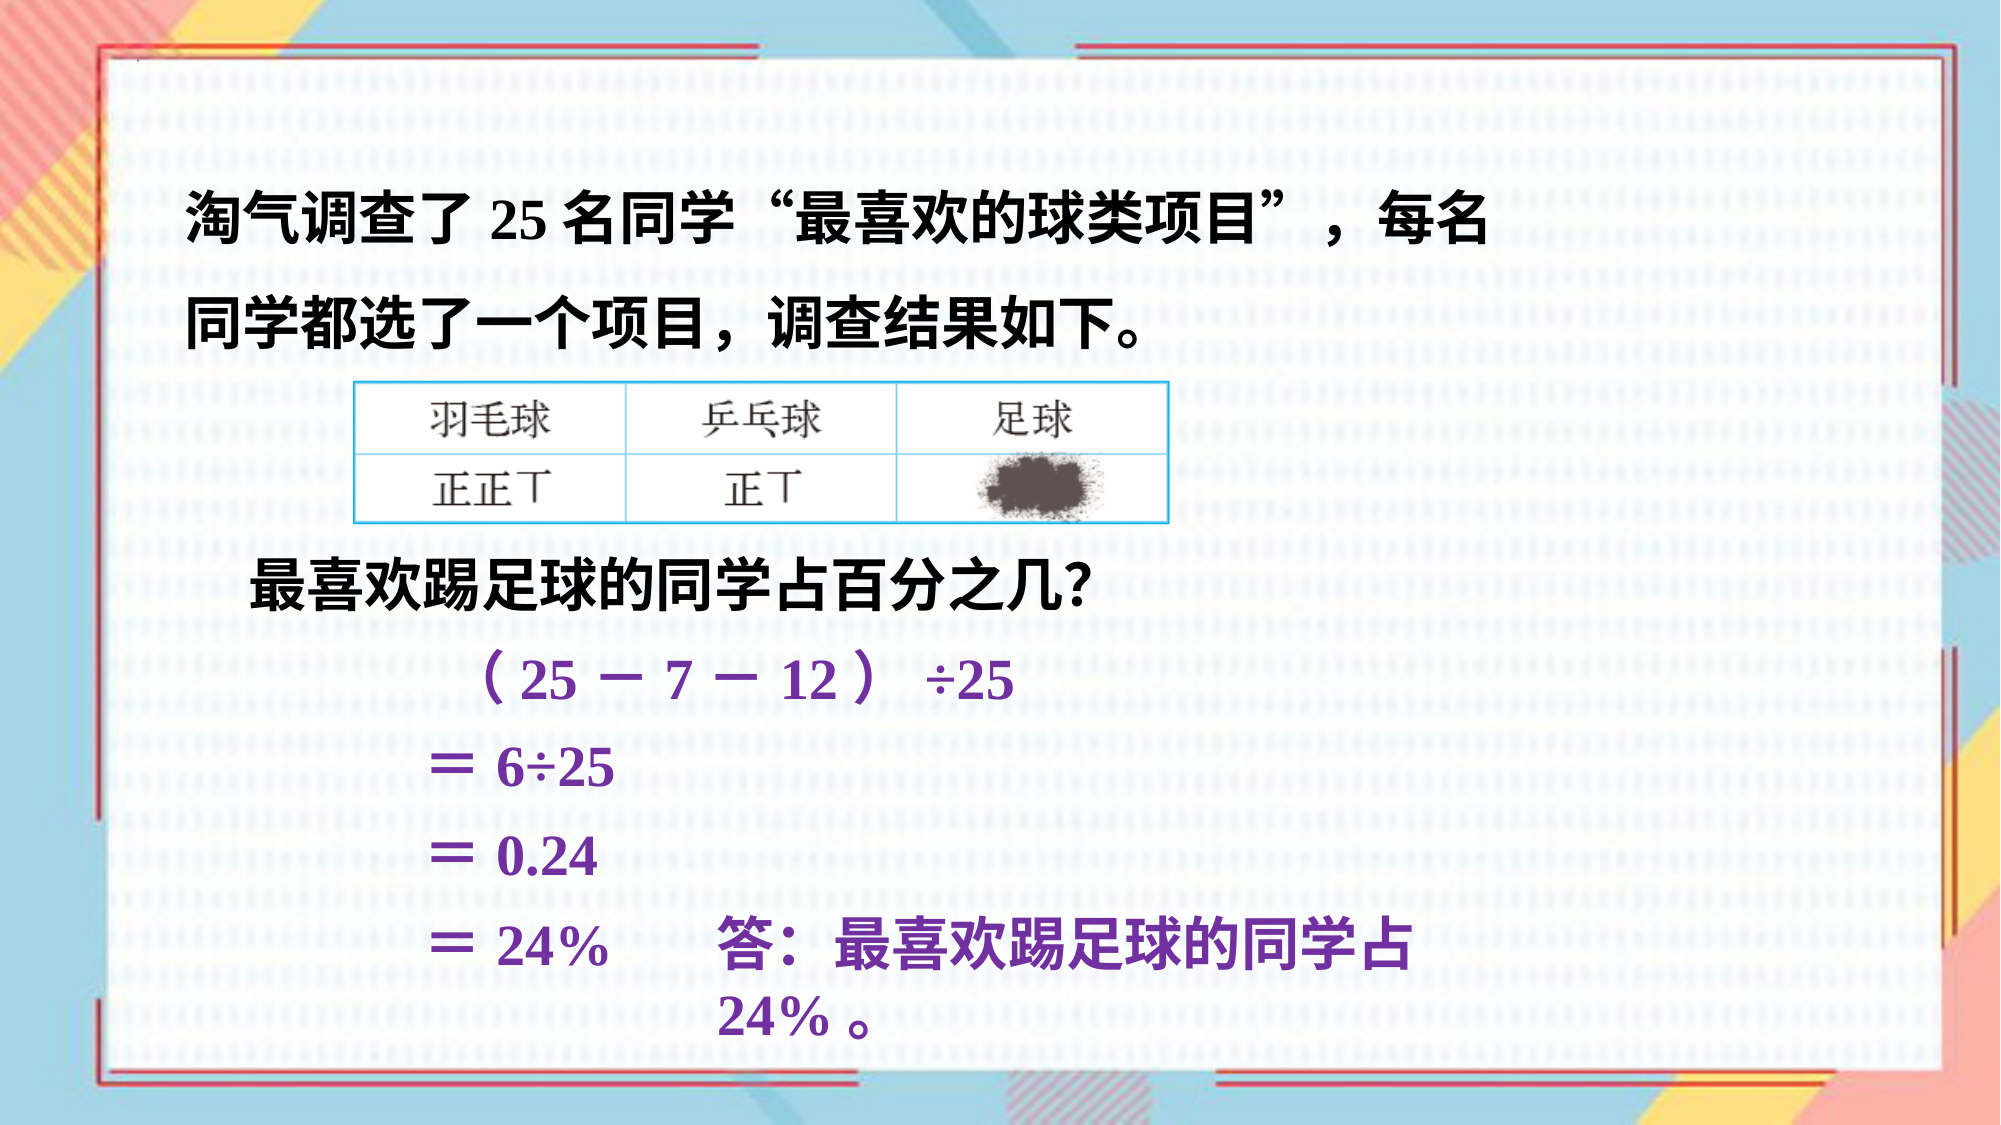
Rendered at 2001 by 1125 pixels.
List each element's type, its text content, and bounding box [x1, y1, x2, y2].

text_box ＝6÷25 [409, 720, 831, 805]
text_box ＝0.24 [409, 810, 679, 895]
picture [0, 0, 2001, 1125]
text_box 答：最喜欢踢足球的同学占24%。 [702, 899, 1570, 1055]
text_box （25－7－12）÷25 [432, 634, 1113, 720]
text_box 淘气调查了25名同学“最喜欢的球类项目”，每名 同学都选了一个项目，调查结果如下。 [169, 138, 1589, 364]
text_box ＝24% [409, 900, 679, 985]
text_box 最喜欢踢足球的同学占百分之几？ [233, 540, 1173, 626]
